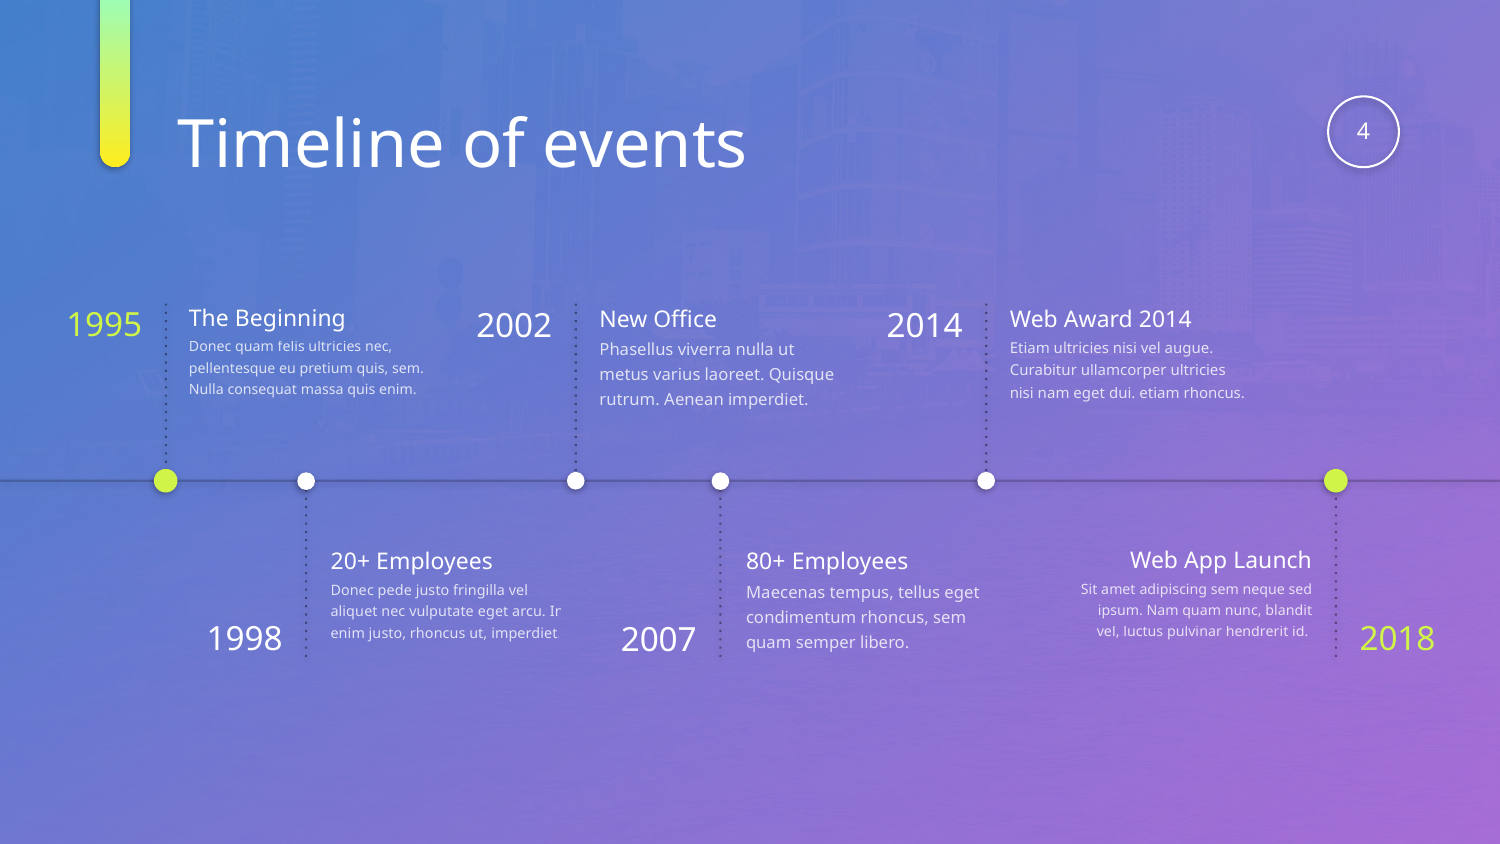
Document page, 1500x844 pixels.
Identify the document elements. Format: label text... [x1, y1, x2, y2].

list Donec quam felis ultricies nec, pellentesque eu pretium quis, sem. Nulla consequat massa quis enim. [188, 333, 426, 416]
list Web Award 2014 [1009, 304, 1247, 333]
picture [0, 0, 1500, 844]
list Sit amet adipiscing sem neque sed ipsum. Nam quam nunc, blandit vel, luctus pulvinar hendrerit id. [1076, 575, 1313, 659]
list New Office [599, 304, 836, 333]
list The Beginning [188, 303, 426, 333]
list Phasellus viverra nulla ut metus varius laoreet. Quisque rutrum. Aenean imperdiet. [599, 333, 836, 417]
list 2014 [879, 304, 963, 352]
list 1995 [59, 303, 143, 351]
list Donec pede justo fringilla vel aliquet nec vulputate eget arcu. In enim justo, rhoncus ut, imperdiet. [330, 576, 567, 660]
list Etiam ultricies nisi vel augue. Curabitur ullamcorper ultricies nisi nam eget dui. etiam rhoncus. [1009, 333, 1247, 417]
list 2007 [614, 611, 697, 659]
list Web App Launch [1076, 545, 1313, 575]
list Maecenas tempus, tellus eget condimentum rhoncus, sem quam semper libero. [745, 576, 983, 660]
title Timeline of events [177, 100, 1267, 182]
list 2002 [469, 304, 553, 352]
slide_number 4 [1339, 109, 1388, 155]
list 1998 [199, 610, 283, 658]
list 80+ Employees [745, 546, 983, 576]
list 2018 [1359, 610, 1443, 658]
list 20+ Employees [330, 546, 567, 576]
